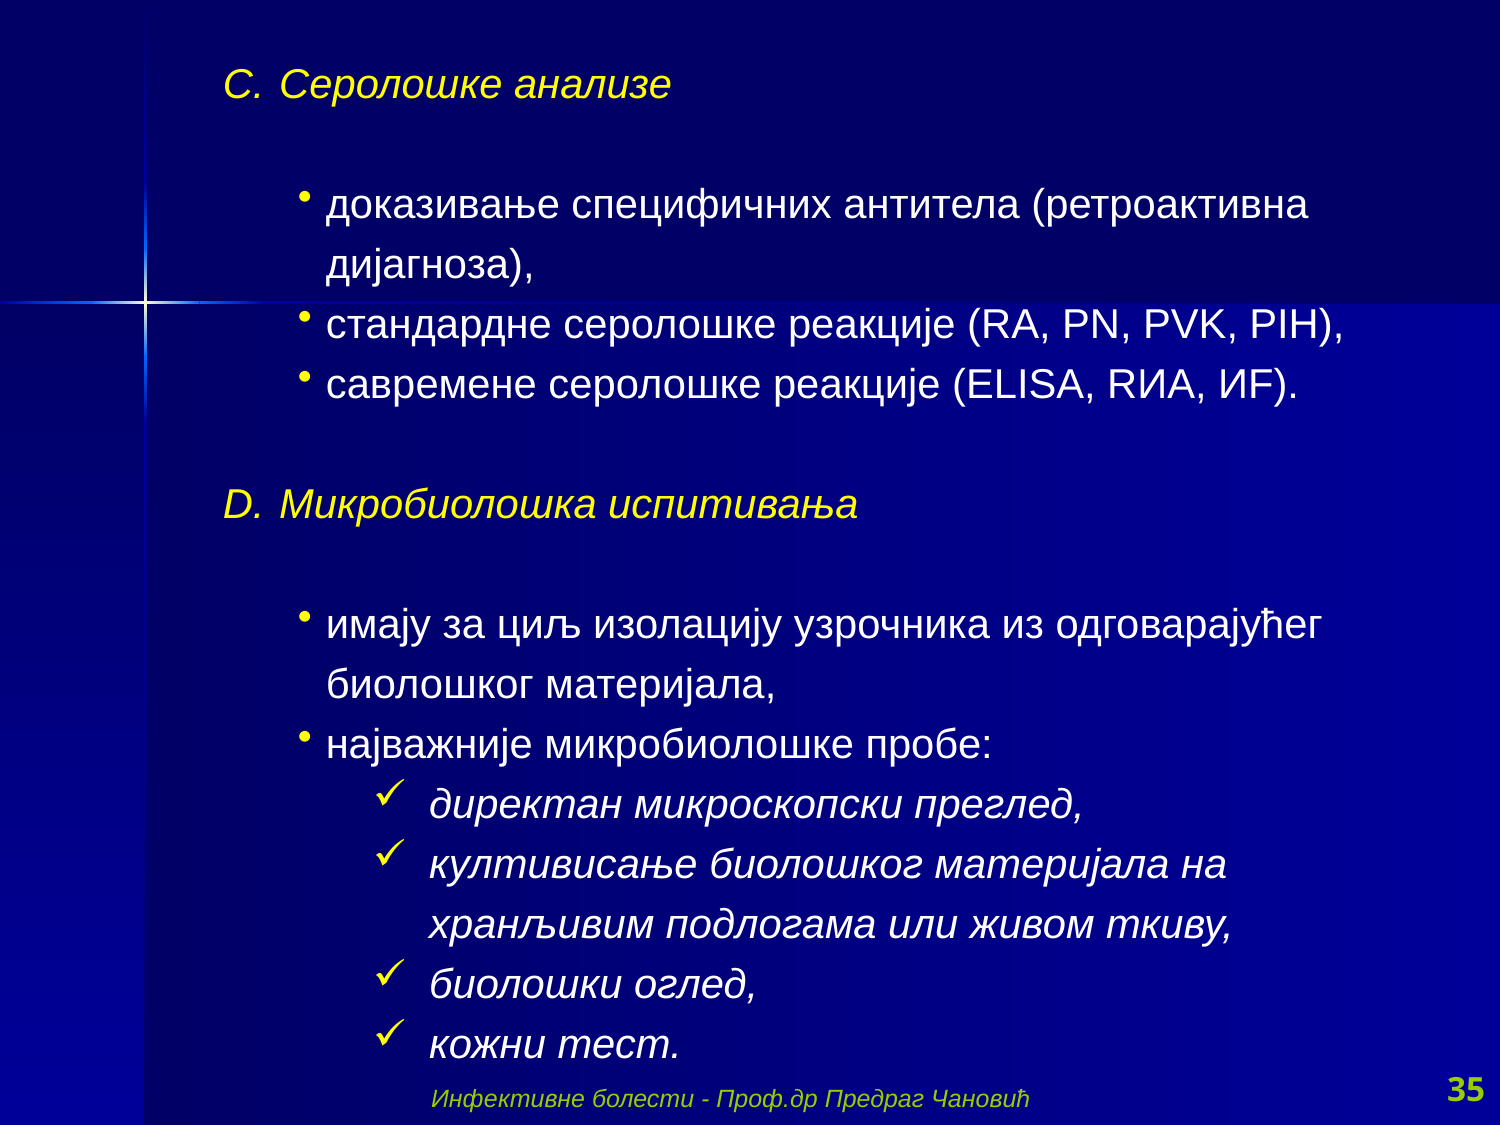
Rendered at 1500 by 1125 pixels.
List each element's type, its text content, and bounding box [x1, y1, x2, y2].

footer Инфективне болести - Проф.др Предраг Чановић [412, 1075, 1051, 1125]
text_box Серолошке анализе доказивање специфичних антитела (ретроактивна дијагноза), стандардне серолошке реакције (RA, РN, РVK, РIH), савремене серолошке реакције (ELISA, RИА, ИF). Микробиолошка испитивања имају за циљ изолацију узрочника из одговарајућег биолошког материјала, најважније микробиолошке пробе: директан микроскопски преглед, култивисање биолошког материјала на хранљивим подлогама или живом ткиву, биолошки оглед, кожни тест. [208, 39, 1412, 1075]
slide_number 35 [1354, 1059, 1500, 1125]
